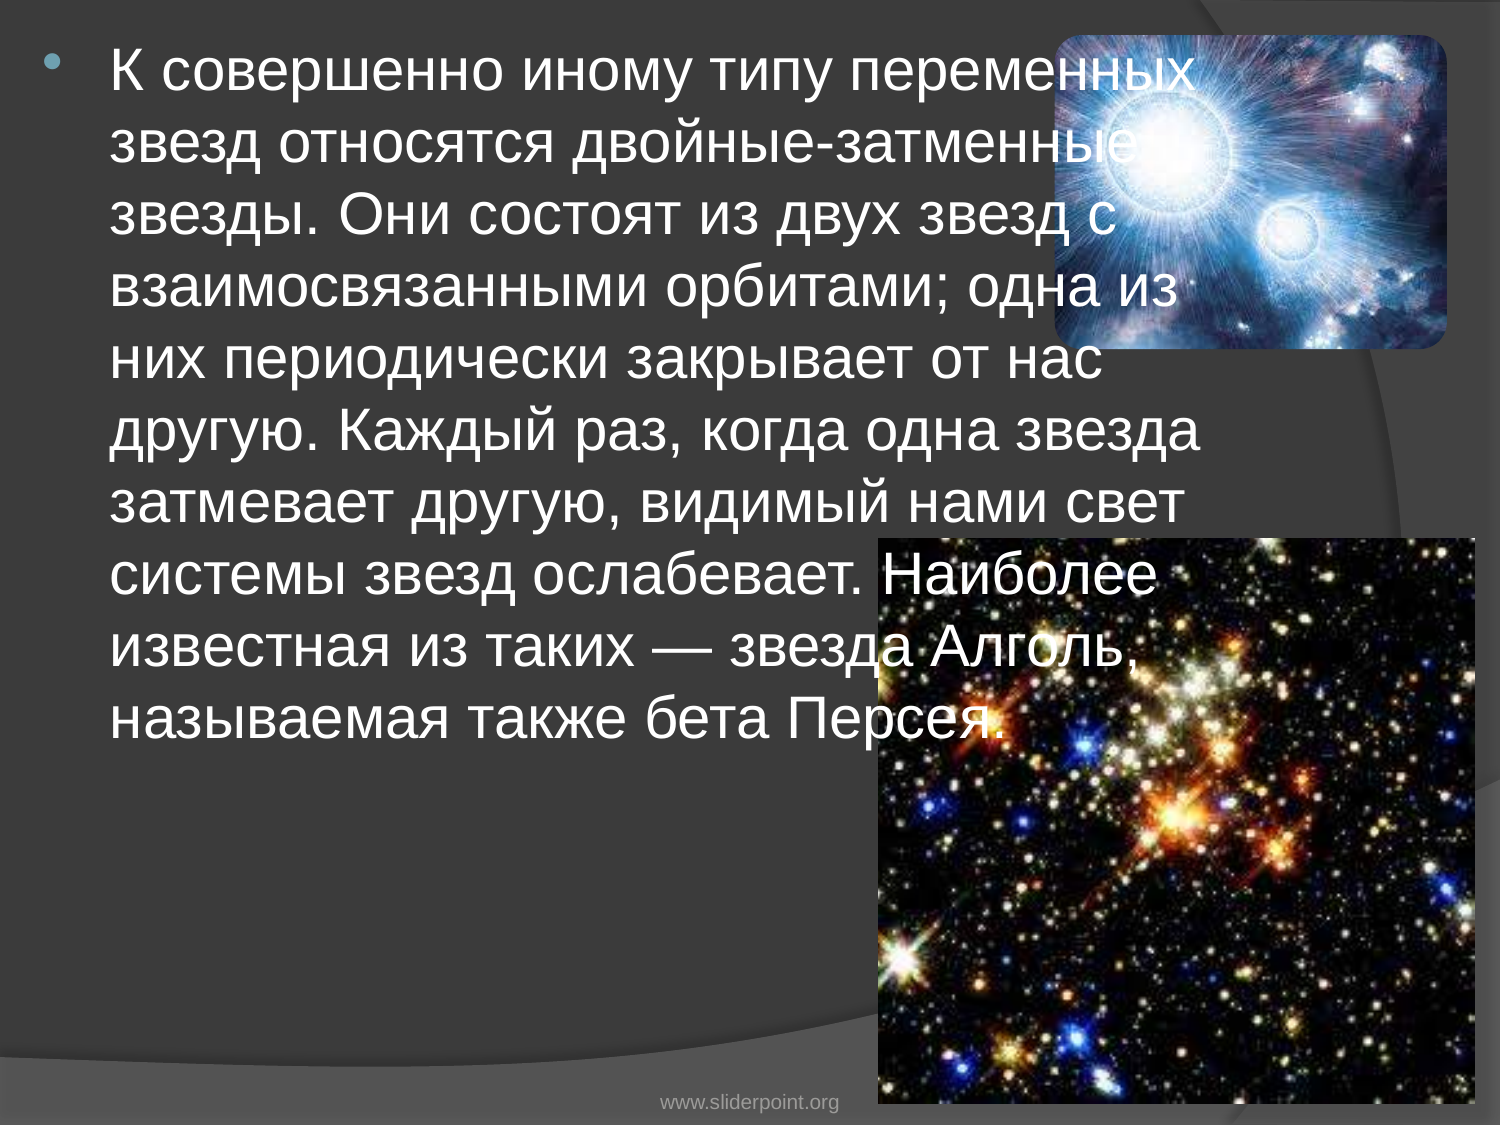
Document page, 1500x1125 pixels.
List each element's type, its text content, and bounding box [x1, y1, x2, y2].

list К совершенно иному типу переменных звезд относятся двойные-затменные звезды. Они состоят из двух звезд с взаимосвязанными орбитами; одна из них периодически закрывает от нас другую. Каждый раз, когда одна звезда затмевает другую, видимый нами свет системы звезд ослабевает. Наиболее известная из таких — звезда Алголь, называемая также бета Персея. [23, 23, 1249, 766]
picture [878, 538, 1475, 1105]
footer www.sliderpoint.org [512, 1053, 872, 1114]
picture [1054, 34, 1448, 350]
